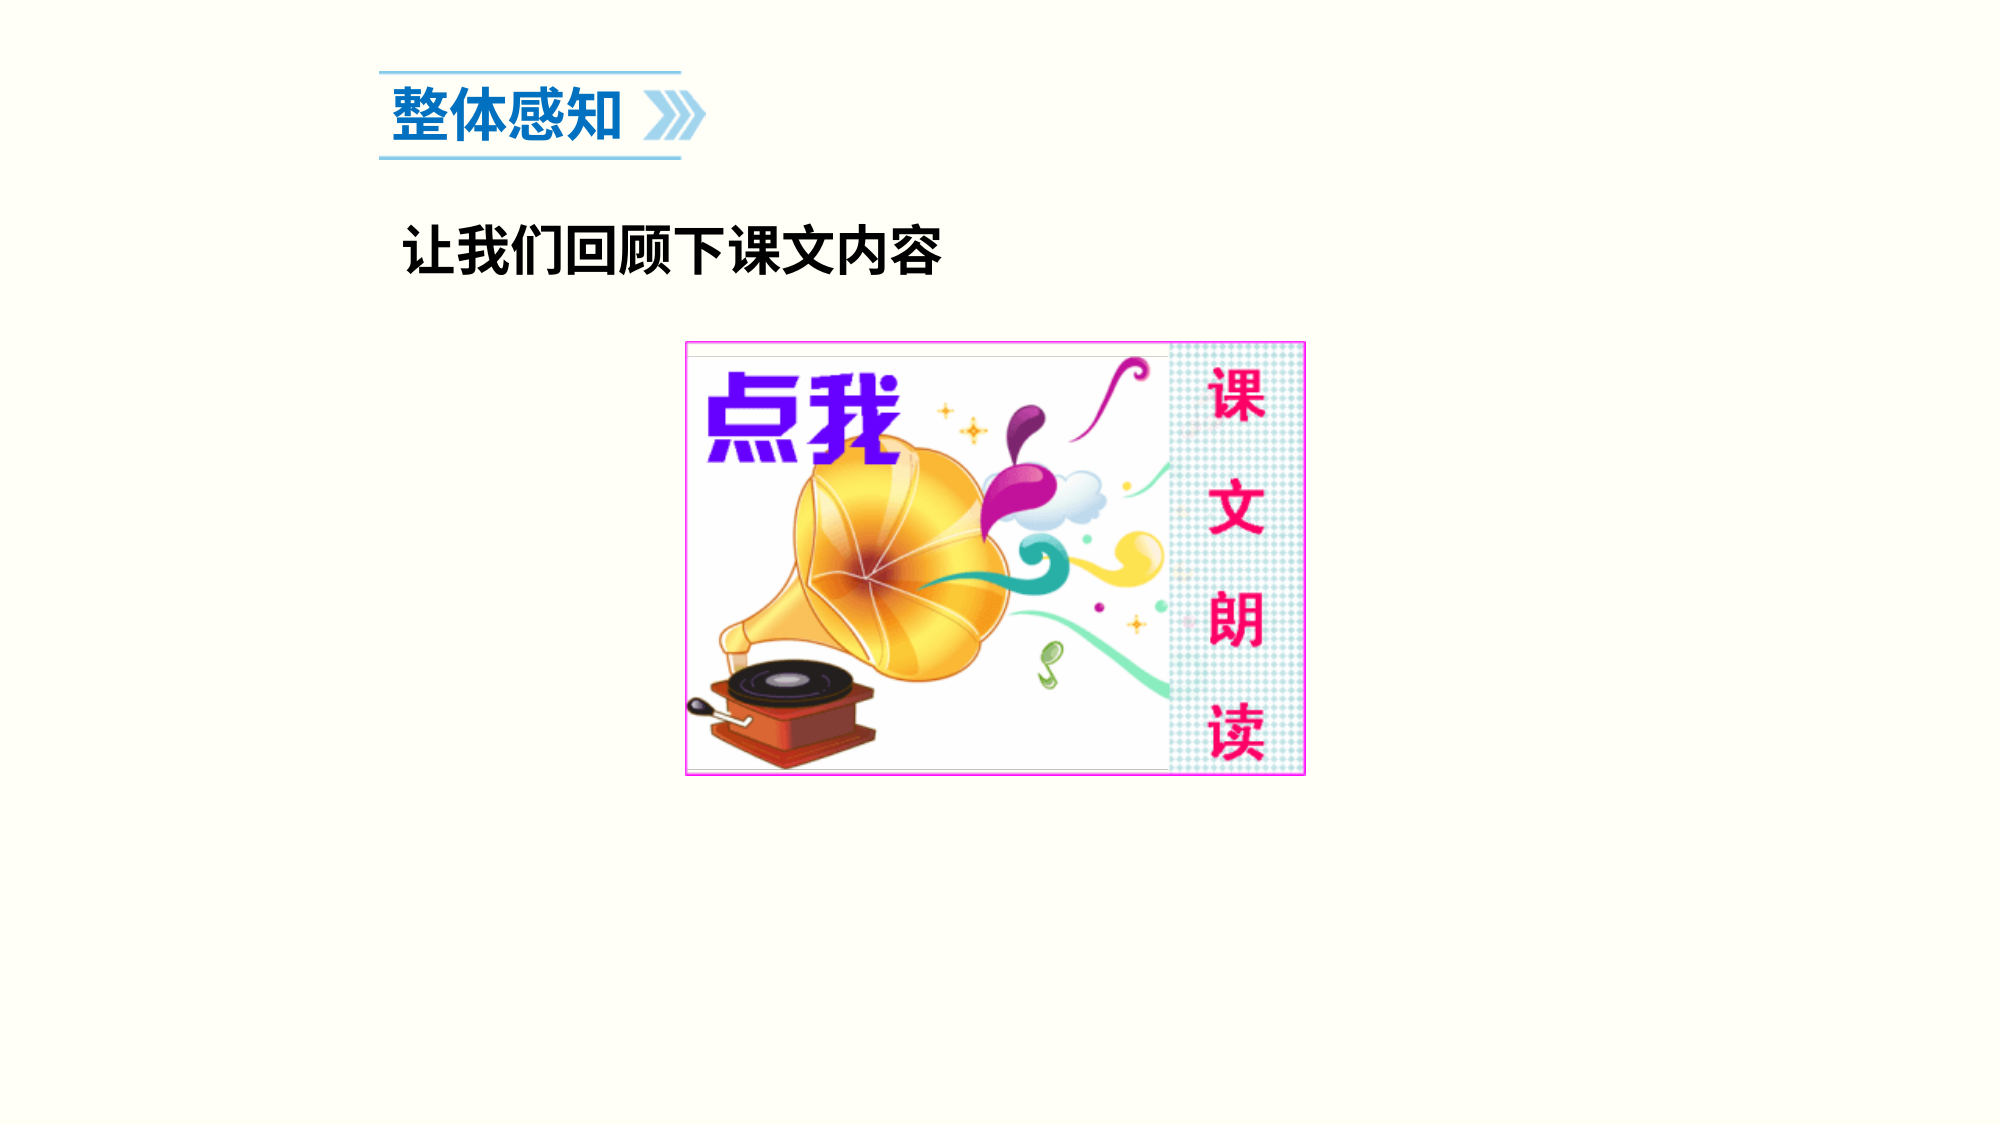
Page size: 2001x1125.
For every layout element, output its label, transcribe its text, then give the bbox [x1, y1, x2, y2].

picture [685, 341, 1306, 776]
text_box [366, 70, 706, 160]
text_box 让我们回顾下课文内容 [390, 210, 1615, 288]
